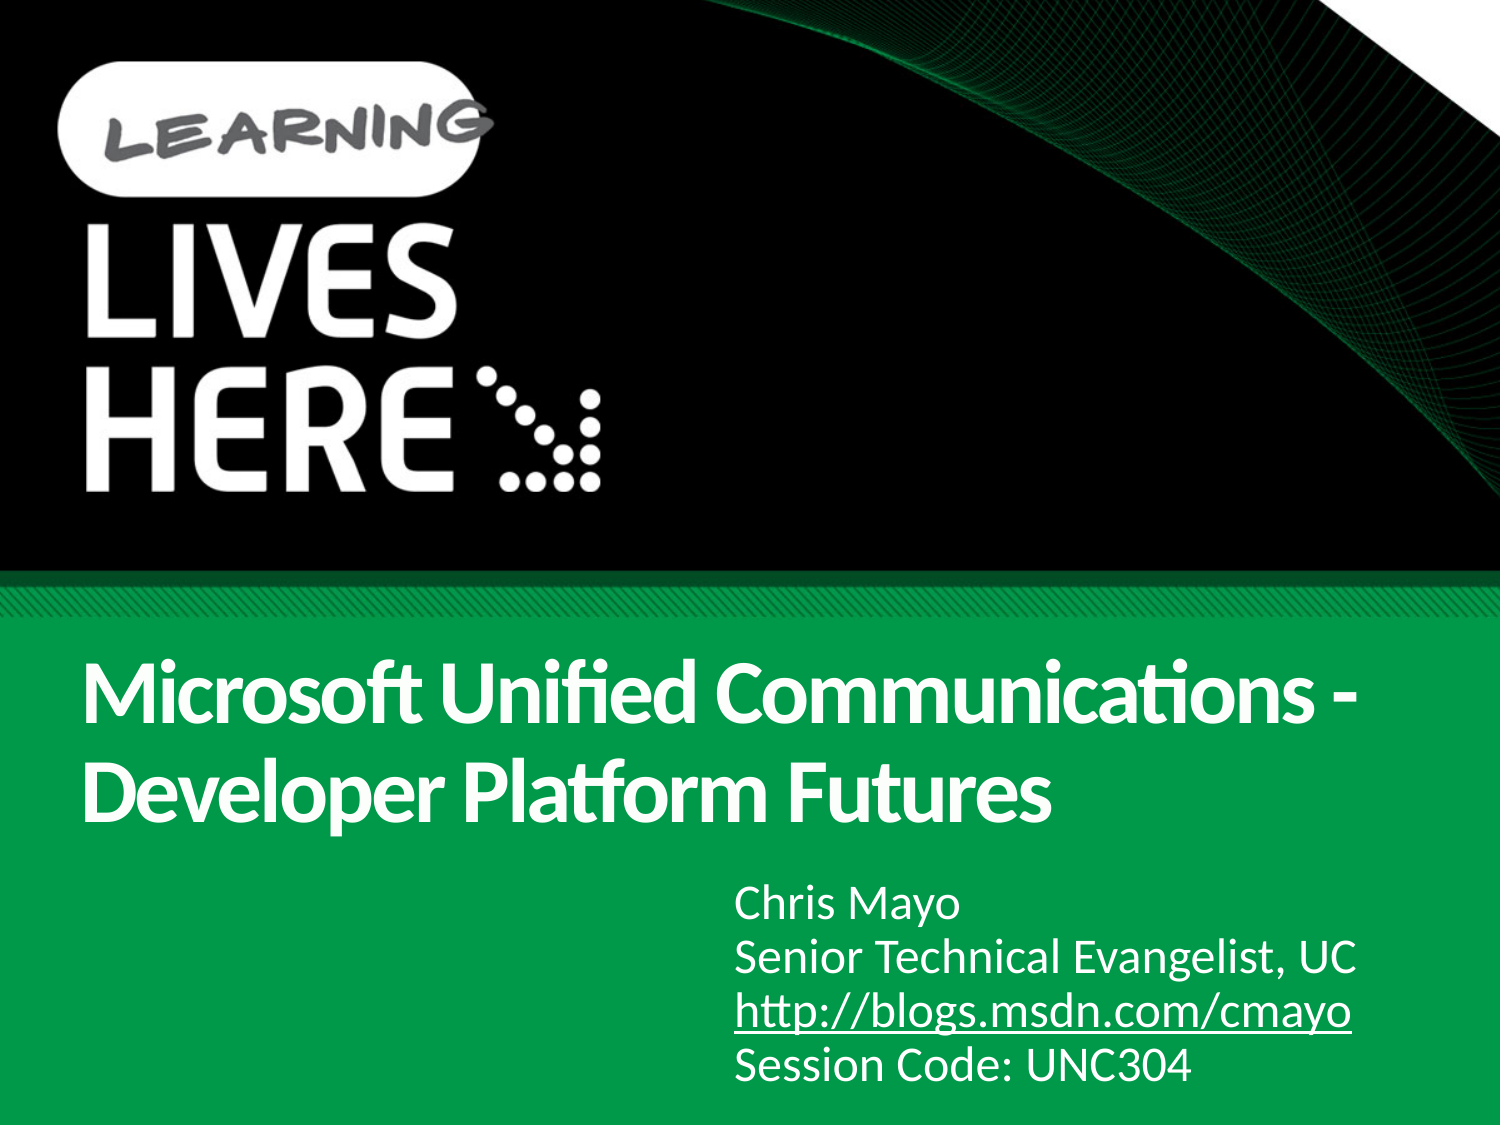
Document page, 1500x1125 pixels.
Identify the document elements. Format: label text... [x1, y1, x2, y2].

picture [0, 0, 1500, 1125]
title Microsoft Unified Communications - Developer Platform Futures [80, 644, 1380, 864]
subtitle Chris Mayo Senior Technical Evangelist, UC http://blogs.msdn.com/cmayo Session Code: UNC304 [734, 876, 1360, 952]
